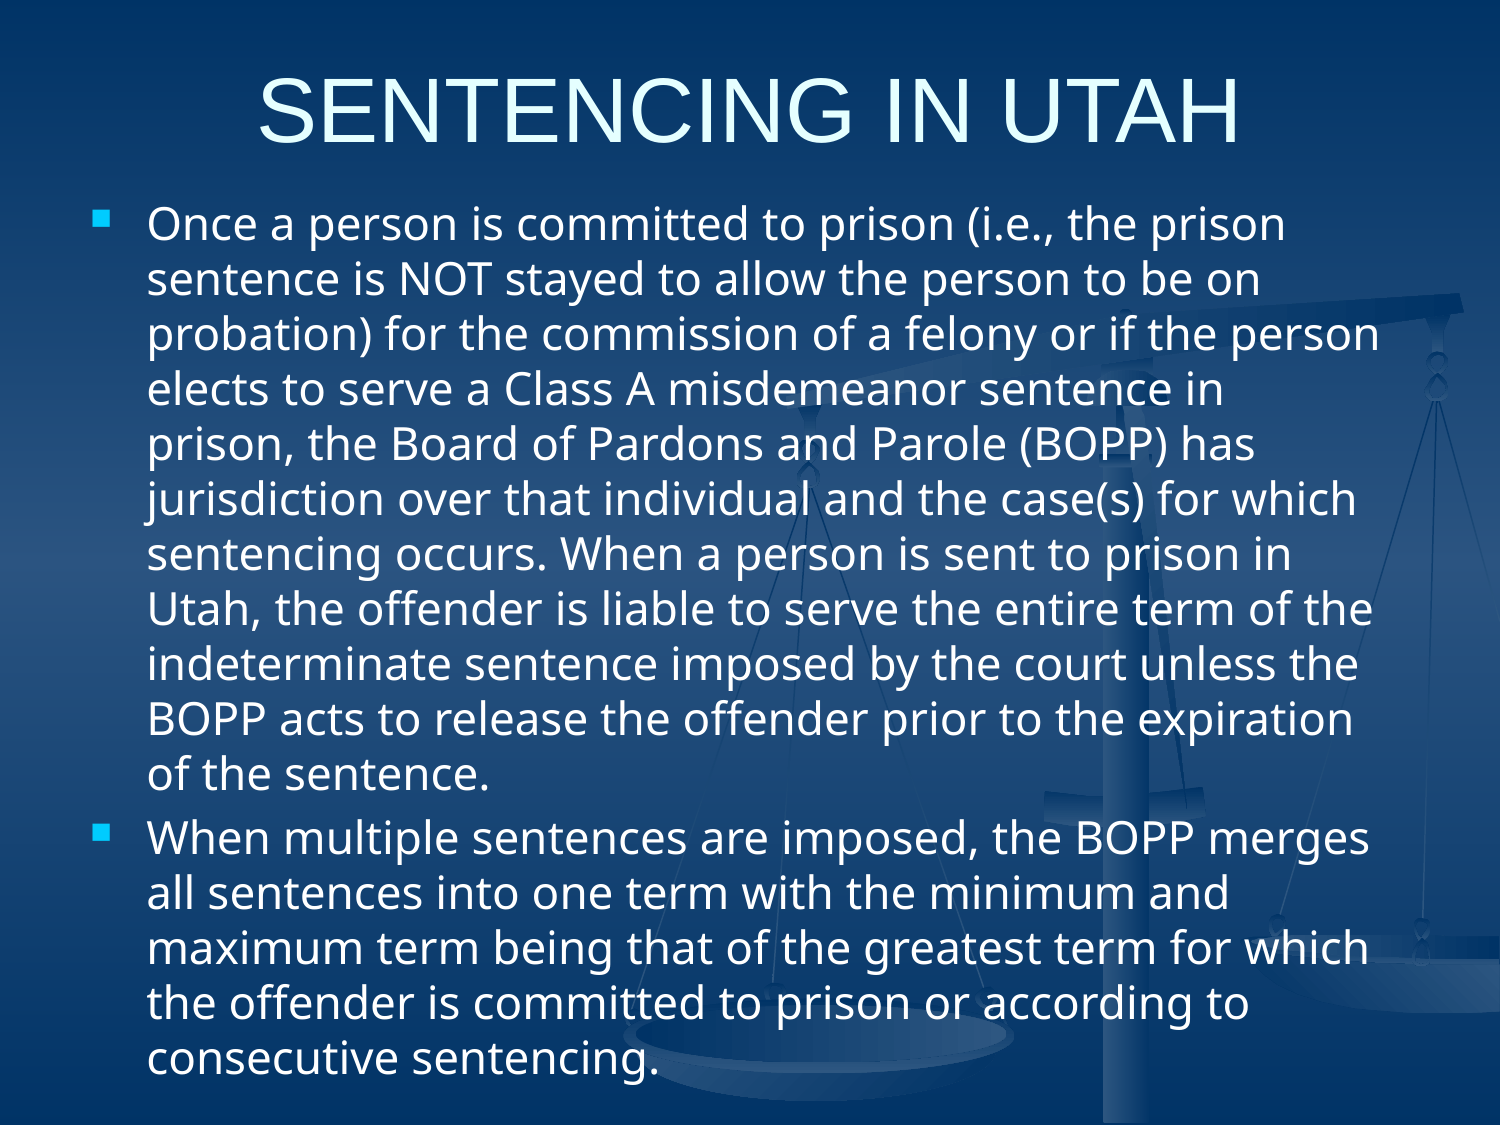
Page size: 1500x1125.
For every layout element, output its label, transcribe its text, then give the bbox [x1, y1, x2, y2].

list Once a person is committed to prison (i.e., the prison sentence is NOT stayed to allow the person to be on probation) for the commission of a felony or if the person elects to serve a Class A misdemeanor sentence in prison, the Board of Pardons and Parole (BOPP) has jurisdiction over that individual and the case(s) for which sentencing occurs. When a person is sent to prison in Utah, the offender is liable to serve the entire term of the indeterminate sentence imposed by the court unless the BOPP acts to release the offender prior to the expiration of the sentence. When multiple sentences are imposed, the BOPP merges all sentences into one term with the minimum and maximum term being that of the greatest term for which the offender is committed to prison or according to consecutive sentencing. [74, 187, 1426, 1113]
title SENTENCING IN UTAH [74, 24, 1426, 187]
